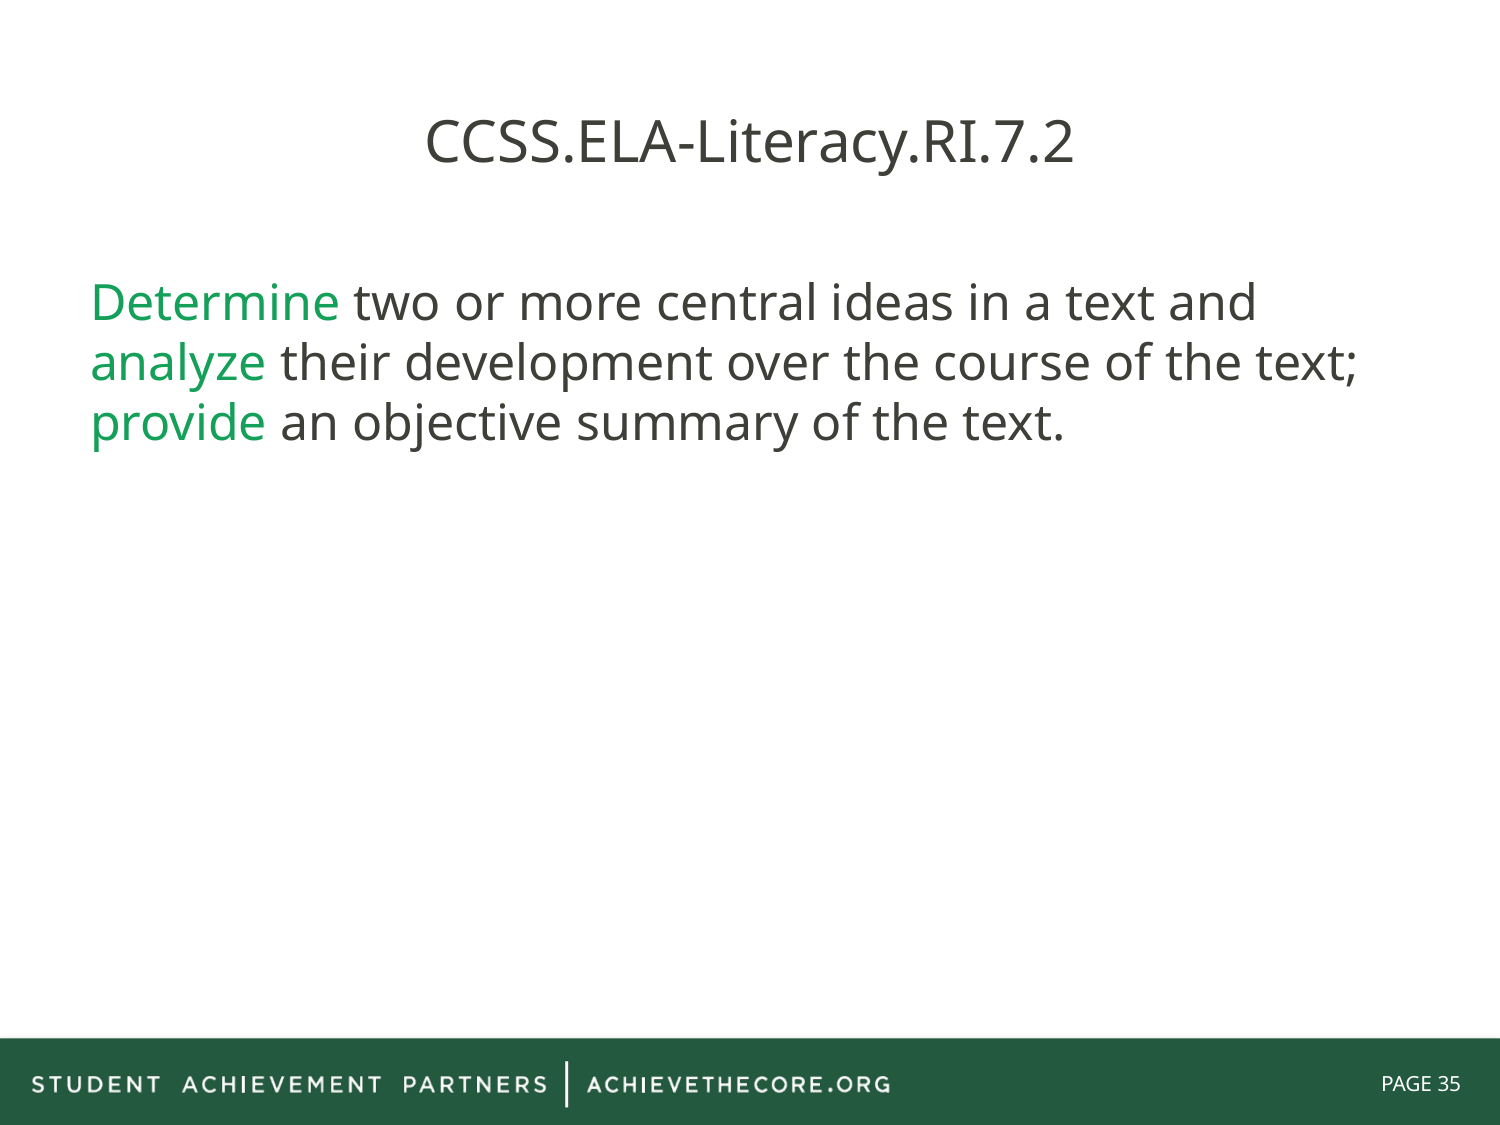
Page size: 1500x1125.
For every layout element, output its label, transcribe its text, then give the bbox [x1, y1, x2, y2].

list Determine two or more central ideas in a text and analyze their development over the course of the text; provide an objective summary of the text. [75, 262, 1425, 1005]
title CCSS.ELA-Literacy.RI.7.2 [75, 45, 1425, 233]
